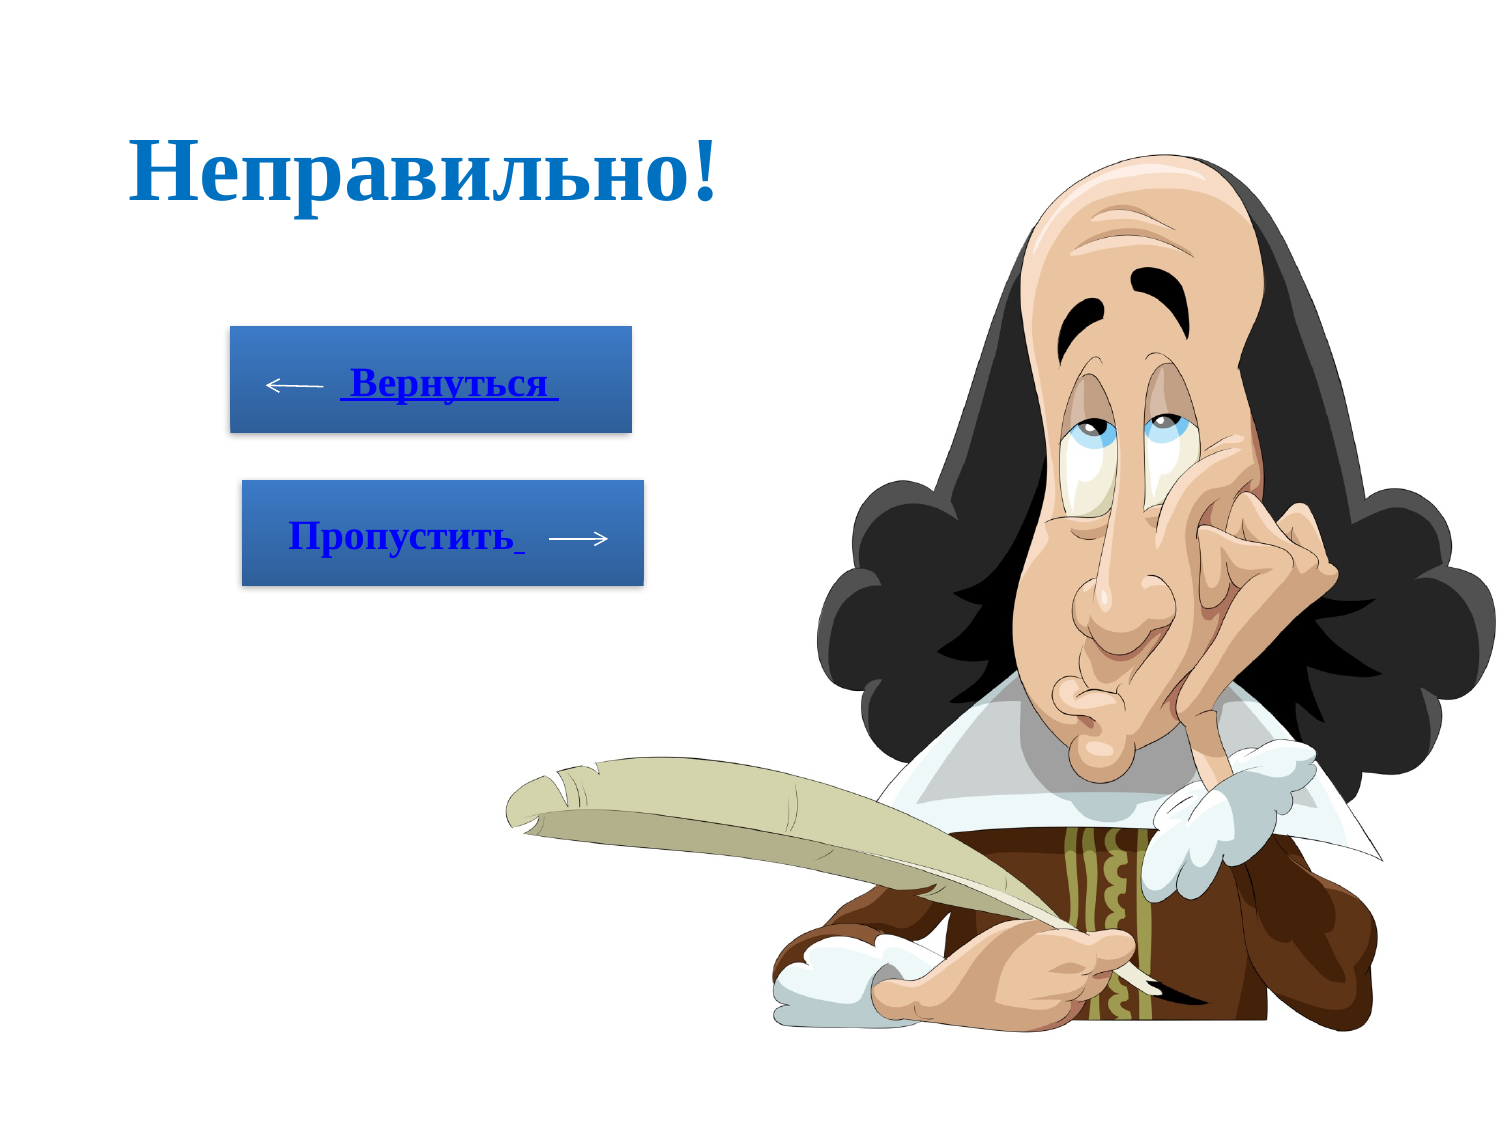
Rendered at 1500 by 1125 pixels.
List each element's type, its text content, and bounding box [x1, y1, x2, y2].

text_box Вернуться [230, 326, 496, 433]
text_box Неправильно! [112, 101, 739, 227]
text_box Пропустить [242, 479, 496, 587]
picture [501, 148, 1500, 1038]
